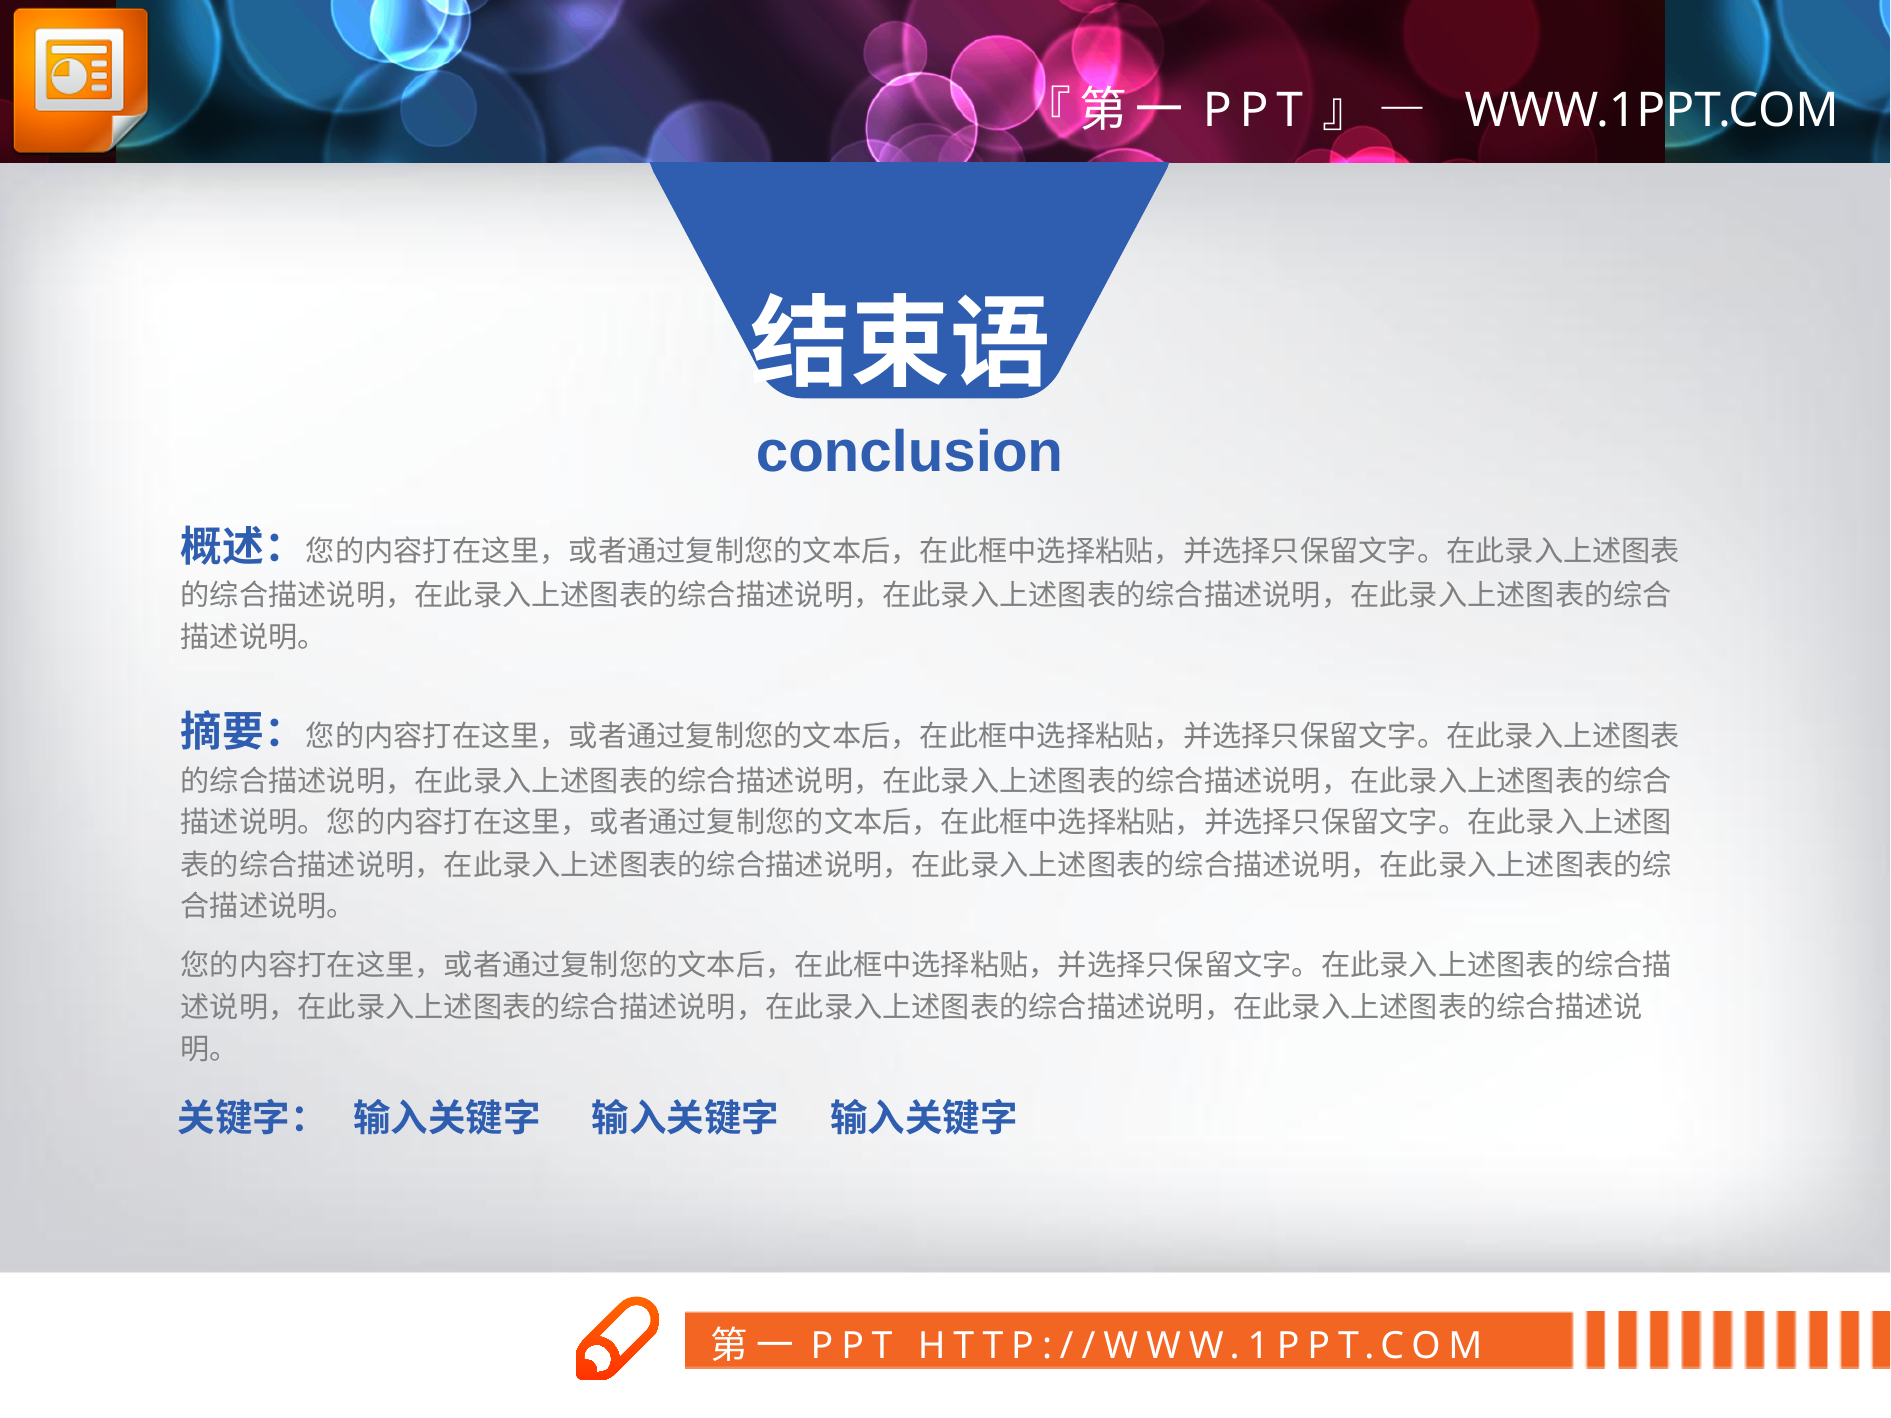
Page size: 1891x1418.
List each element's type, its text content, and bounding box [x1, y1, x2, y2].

picture [685, 1311, 1891, 1369]
text_box 摘要：您的内容打在这里，或者通过复制您的文本后，在此框中选择粘贴，并选择只保留文字。在此录入上述图表的综合描述说明，在此录入上述图表的综合描述说明，在此录入上述图表的综合描述说明，在此录入上述图表的综合描述说明。您的内容打在这里，或者通过复制您的文本后，在此框中选择粘贴，并选择只保留文字。在此录入上述图表的综合描述说明，在此录入上述图表的综合描述说明，在此录入上述图表的综合描述说明，在此录入上述图表的综合描述说明。 您的内容打在这里，或者通过复制您的文本后，在此框中选择粘贴，并选择只保留文字。在此录入上述图表的综合描述说明，在此录入上述图表的综合描述说明，在此录入上述图表的综合描述说明，在此录入上述图表的综合描述说明。 [165, 687, 1701, 1073]
text_box 概述：您的内容打在这里，或者通过复制您的文本后，在此框中选择粘贴，并选择只保留文字。在此录入上述图表的综合描述说明，在此录入上述图表的综合描述说明，在此录入上述图表的综合描述说明，在此录入上述图表的综合描述说明。 [165, 502, 1701, 661]
picture [0, 0, 1891, 1275]
text_box 关键字： 输入关键字 输入关键字 输入关键字 [163, 1077, 1670, 1147]
text_box 结束语 conclusion [637, 247, 1182, 491]
text_box [649, 162, 1170, 247]
